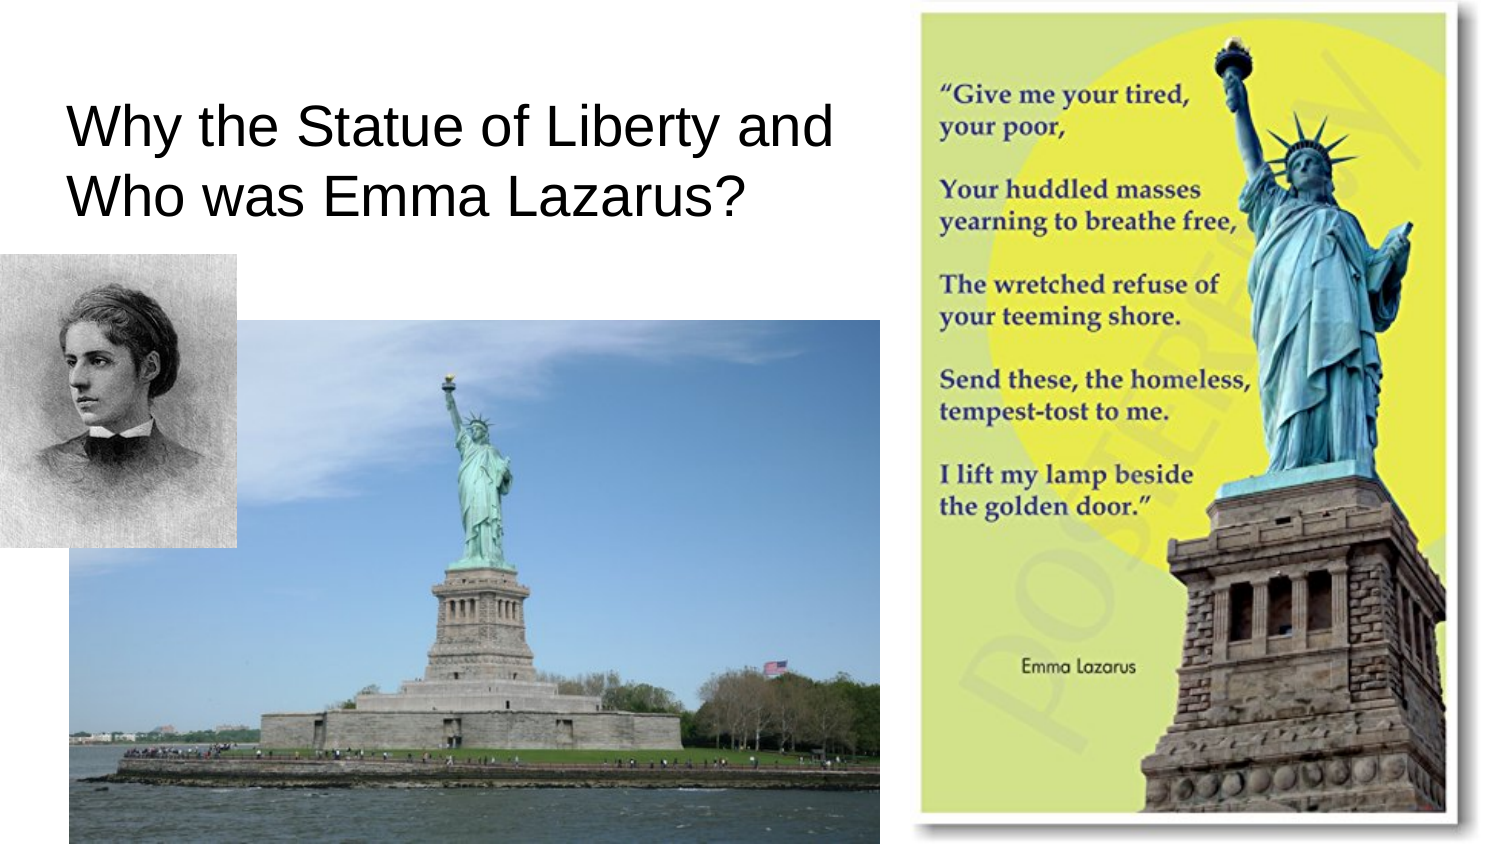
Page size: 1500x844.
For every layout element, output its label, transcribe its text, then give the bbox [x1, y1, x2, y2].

title Why the Statue of Liberty and Who was Emma Lazarus? [51, 72, 904, 167]
picture [909, 0, 1482, 844]
picture [0, 254, 880, 844]
